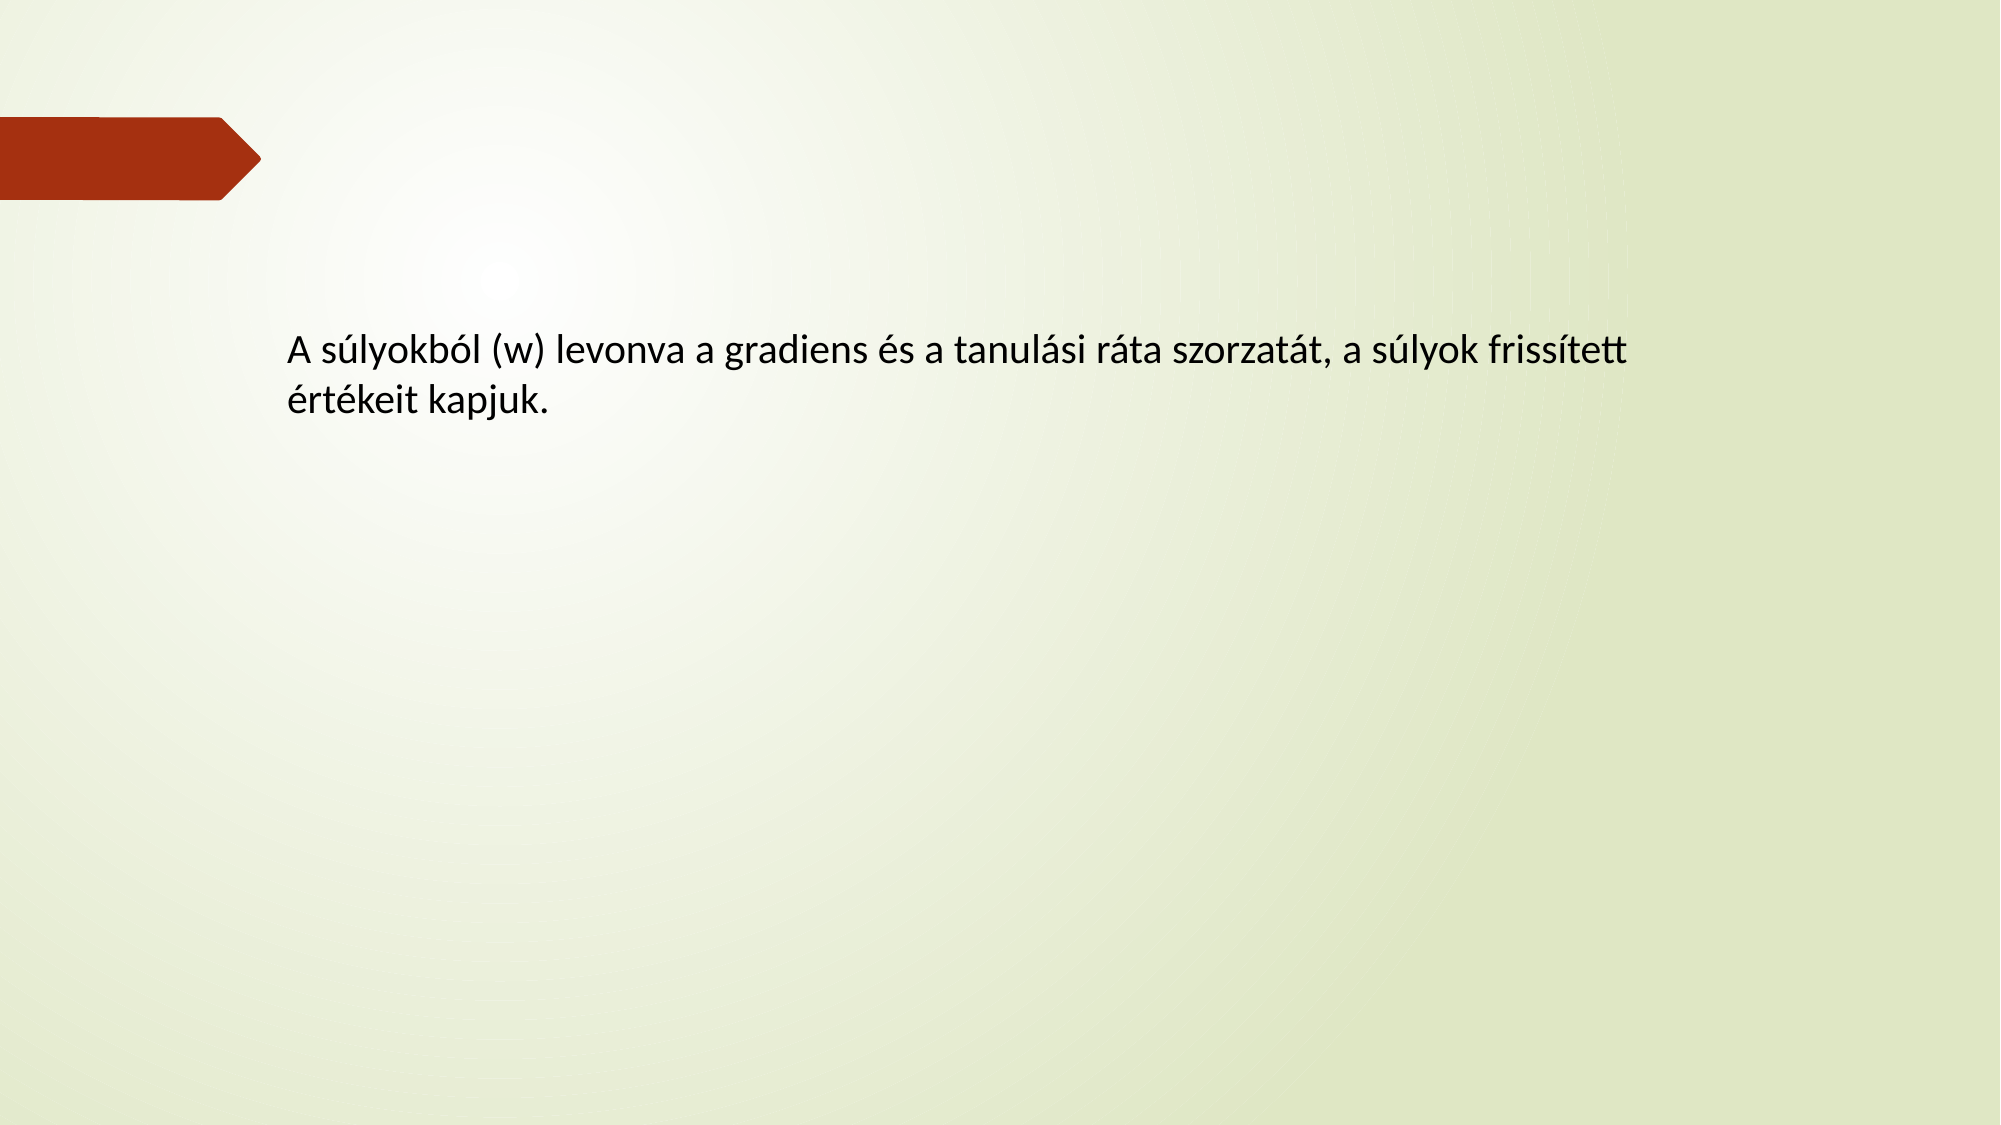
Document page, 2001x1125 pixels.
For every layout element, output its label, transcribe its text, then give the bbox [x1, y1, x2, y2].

text_box A súlyokból (w) levonva a gradiens és a tanulási ráta szorzatát, a súlyok frissített értékeit kapjuk. [272, 314, 1695, 430]
